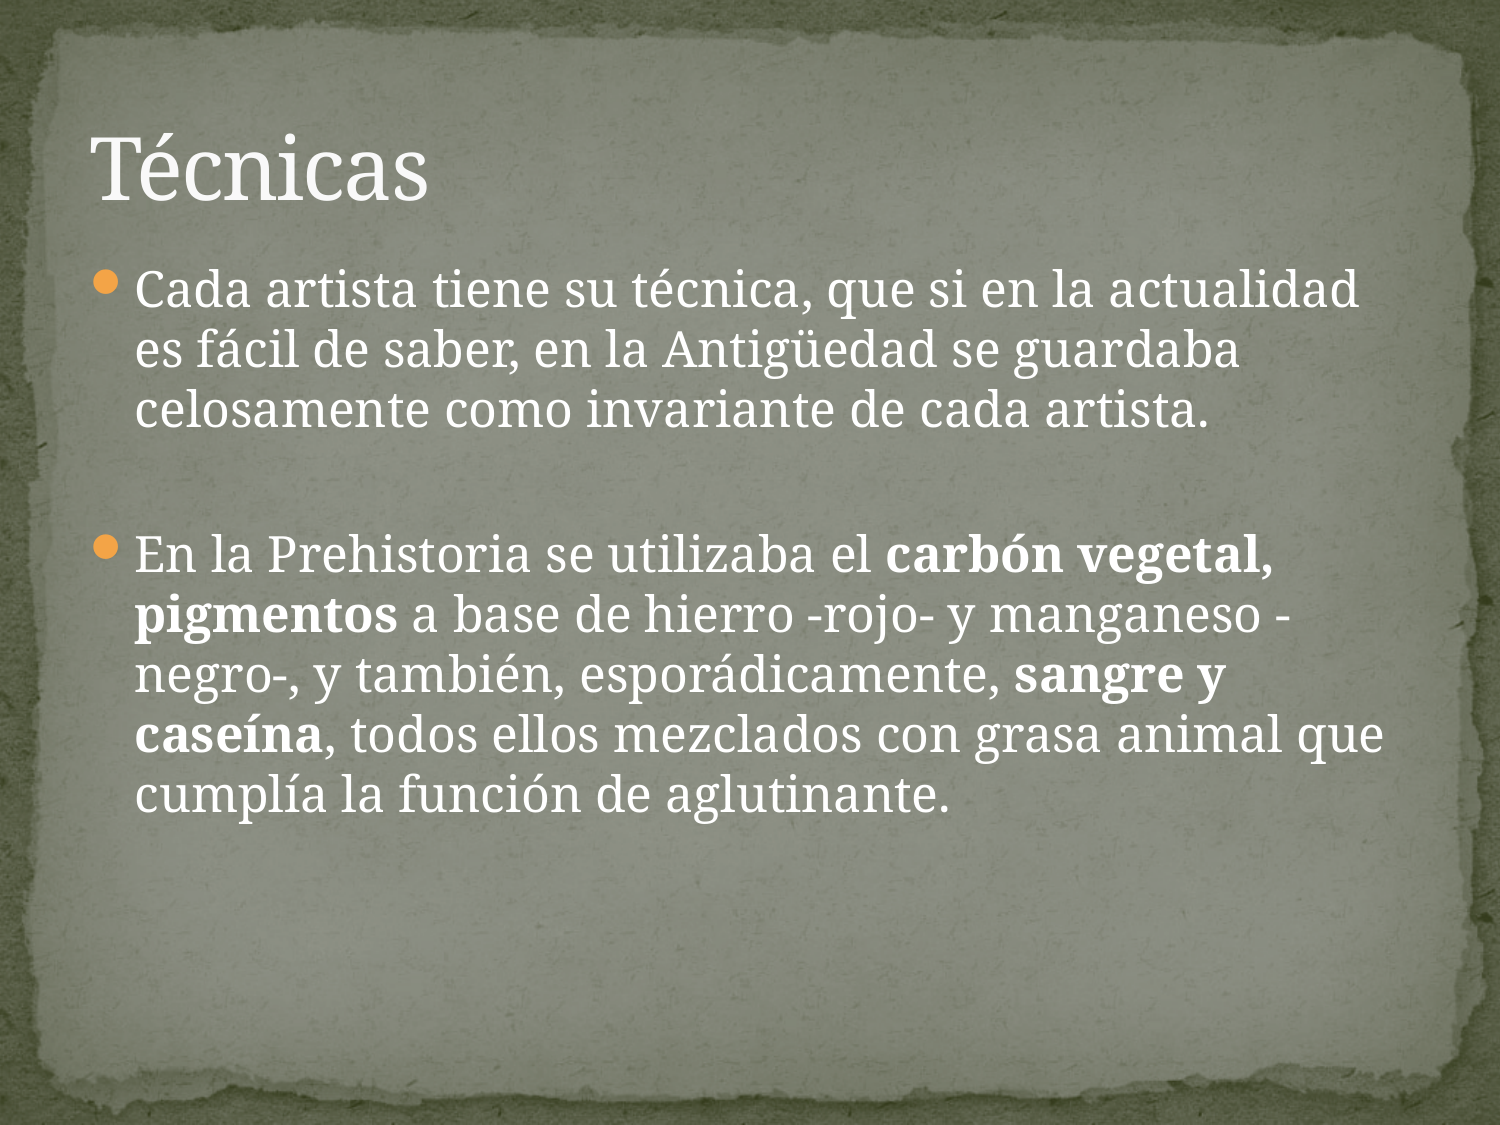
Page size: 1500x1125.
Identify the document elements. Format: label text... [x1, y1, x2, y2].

list Cada artista tiene su técnica, que si en la actualidad es fácil de saber, en la Antigüedad se guardaba celosamente como invariante de cada artista. En la Prehistoria se utilizaba el carbón vegetal, pigmentos a base de hierro -rojo- y manganeso -negro-, y también, esporádicamente, sangre y caseína, todos ellos mezclados con grasa animal que cumplía la función de aglutinante. [75, 249, 1425, 1000]
title Técnicas [74, 24, 1425, 225]
